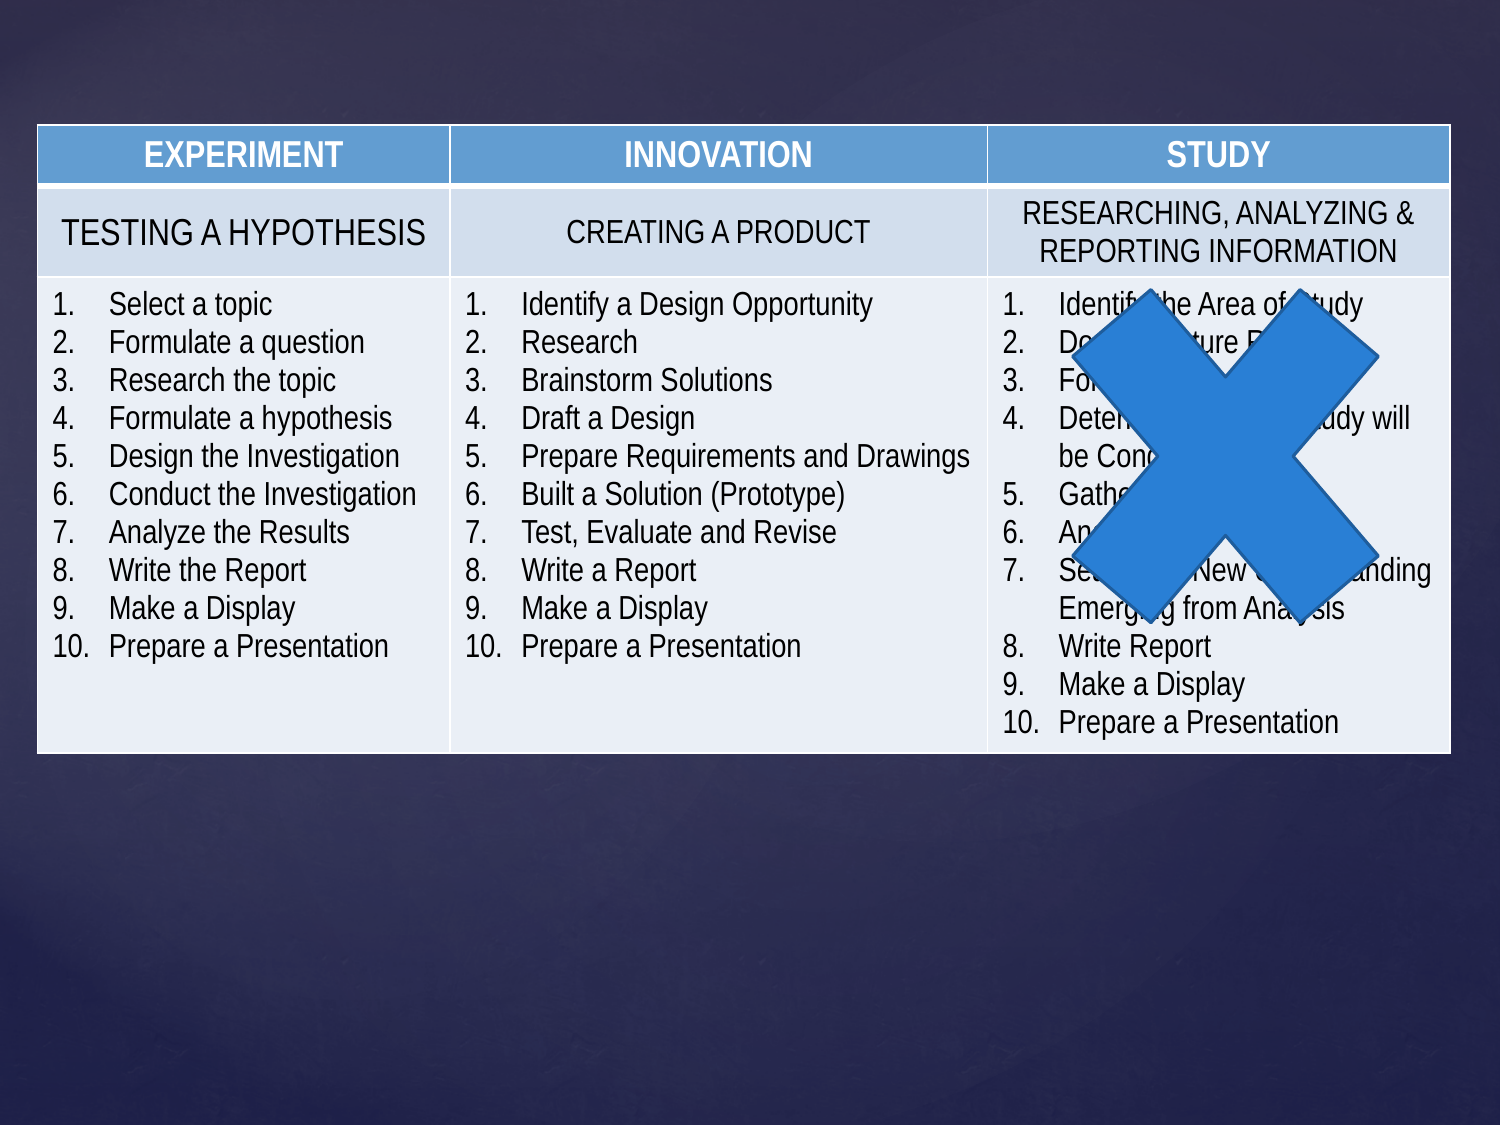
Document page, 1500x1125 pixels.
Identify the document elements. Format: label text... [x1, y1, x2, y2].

text_box [1071, 288, 1380, 624]
table_cell Identify the Area of Study Do a Literature Review Formulate the Question Determine how the Study will be Conducted Gather Data Analyze Data Search for New Understanding Emerging from Analysis Write Report Make a Display Prepare a Presentation [988, 278, 1449, 752]
table_header INNOVATION [451, 126, 987, 183]
table_cell CREATING A PRODUCT [451, 189, 987, 276]
table_cell RESEARCHING, ANALYZING & REPORTING INFORMATION [988, 189, 1449, 276]
table_cell Select a topic Formulate a question Research the topic Formulate a hypothesis Design the Investigation Conduct the Investigation Analyze the Results Write the Report Make a Display Prepare a Presentation [38, 278, 449, 752]
table_header EXPERIMENT [38, 126, 449, 183]
table_header STUDY [988, 126, 1449, 183]
table_cell Identify a Design Opportunity Research Brainstorm Solutions Draft a Design Prepare Requirements and Drawings Built a Solution (Prototype) Test, Evaluate and Revise Write a Report Make a Display Prepare a Presentation [451, 278, 987, 752]
table_cell TESTING A HYPOTHESIS [38, 189, 449, 276]
